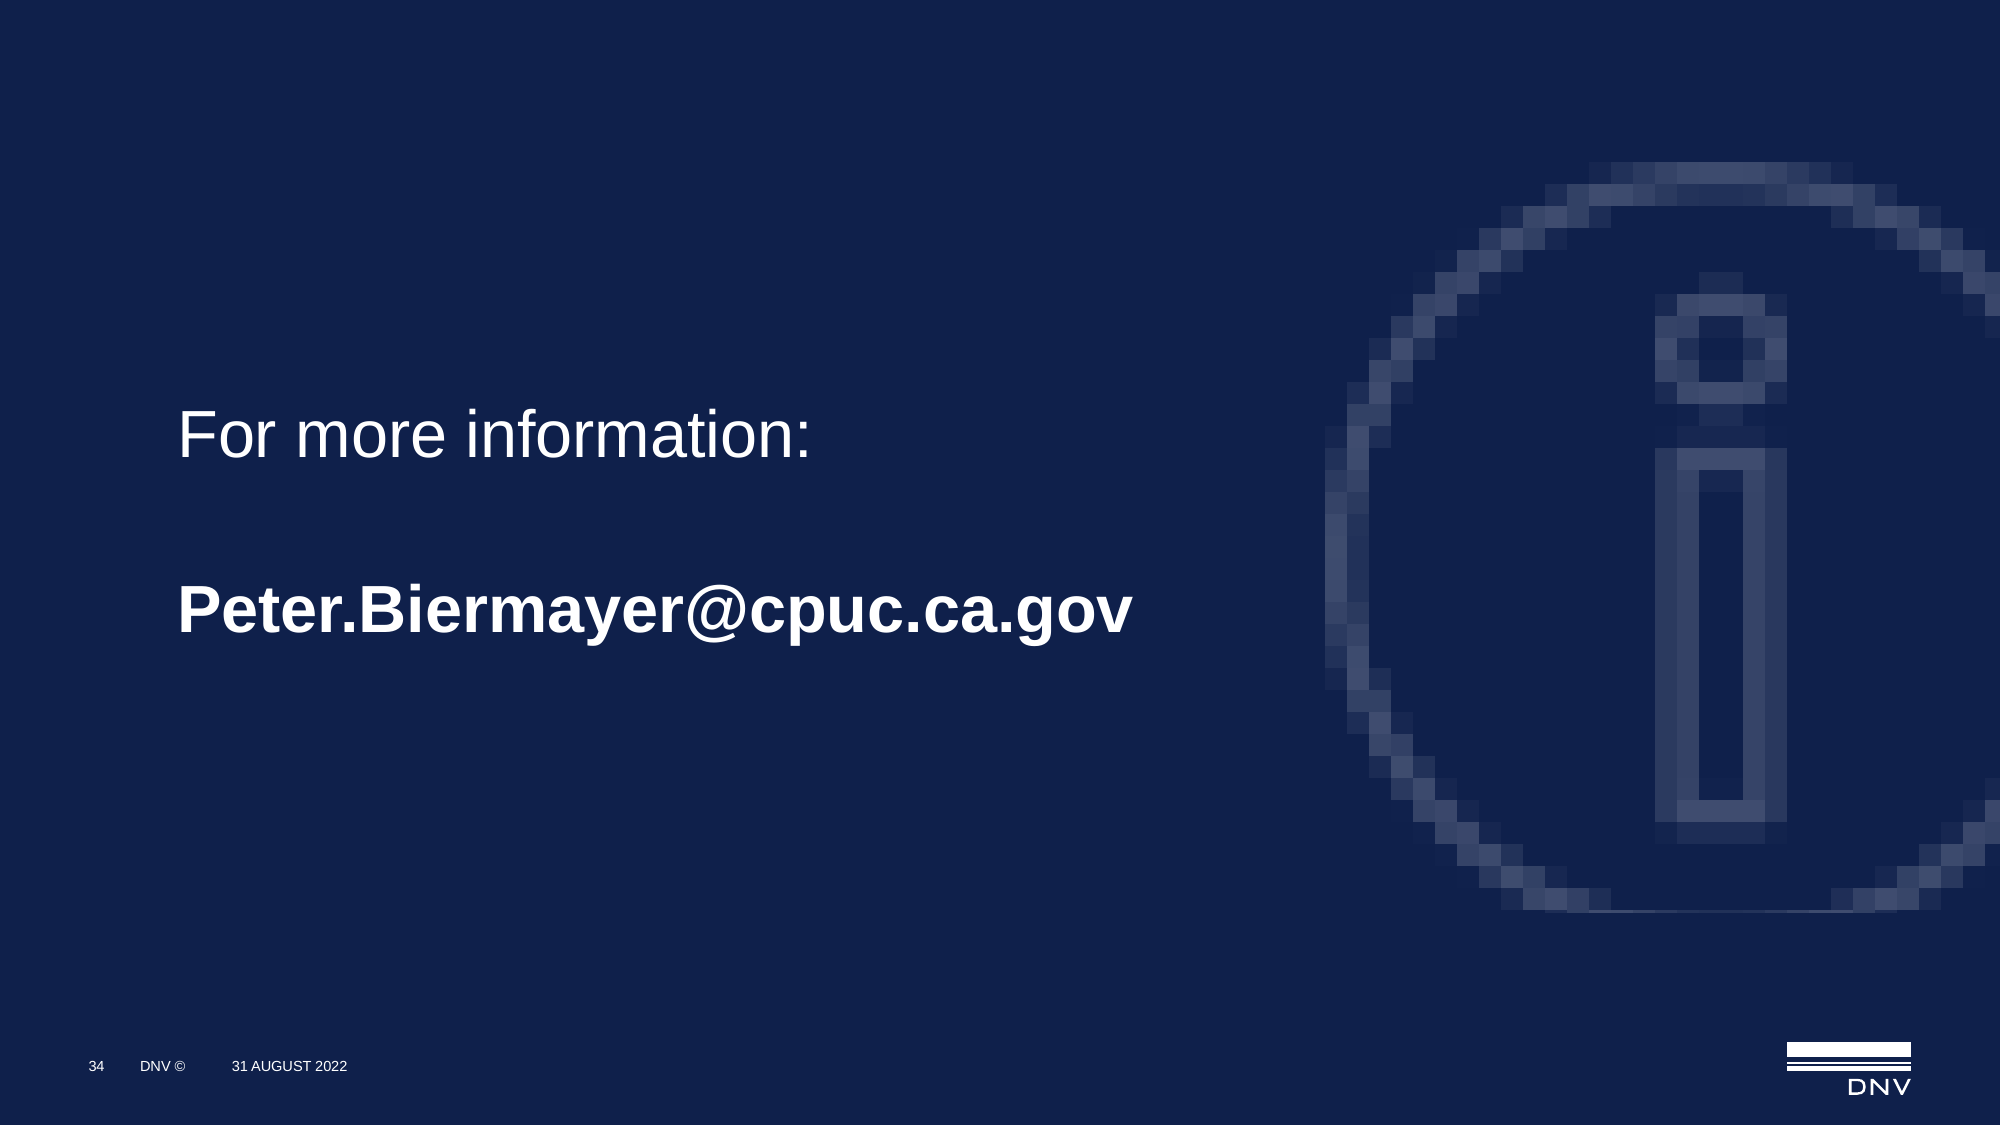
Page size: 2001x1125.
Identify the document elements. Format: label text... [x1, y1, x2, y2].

text_box For more information: Peter.Biermayer@cpuc.ca.gov [162, 375, 1163, 654]
picture [1324, 162, 2000, 913]
slide_number 34 [88, 1056, 133, 1082]
